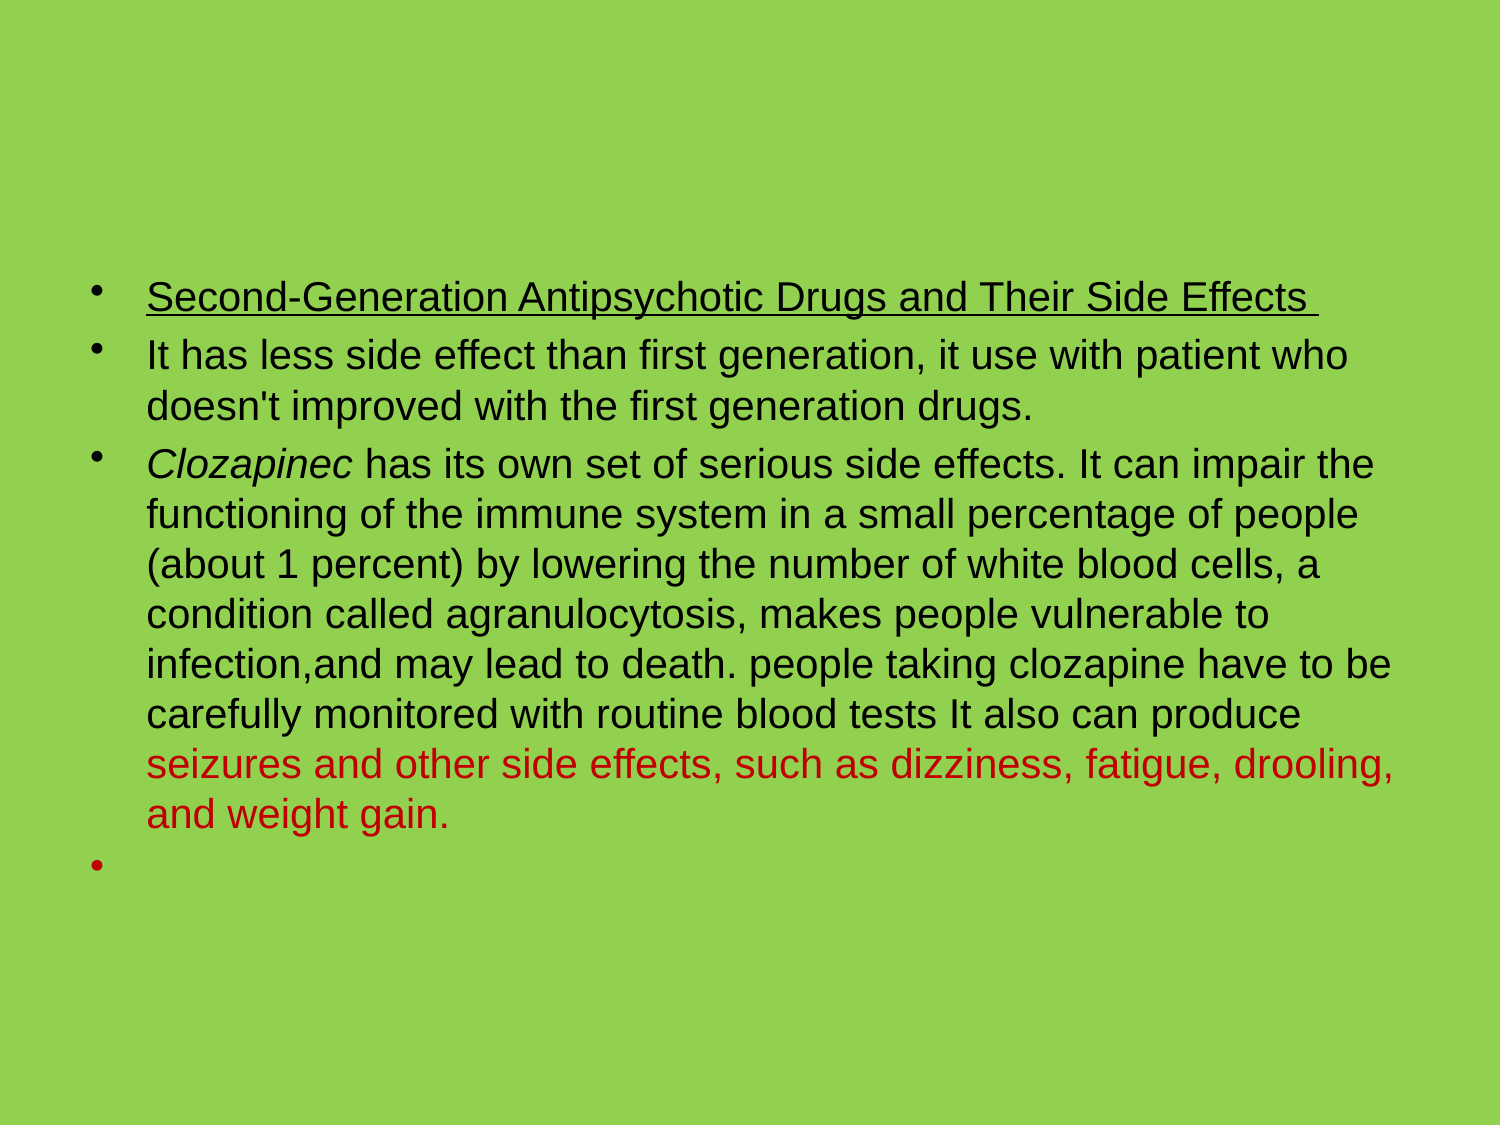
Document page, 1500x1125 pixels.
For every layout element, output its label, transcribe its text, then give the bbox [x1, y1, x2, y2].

list Second-Generation Antipsychotic Drugs and Their Side Effects It has less side effect than first generation, it use with patient who doesn't improved with the first generation drugs. Clozapinec has its own set of serious side effects. It can impair the functioning of the immune system in a small percentage of people (about 1 percent) by lowering the number of white blood cells, a condition called agranulocytosis, makes people vulnerable to infection,and may lead to death. people taking clozapine have to be carefully monitored with routine blood tests It also can produce seizures and other side effects, such as dizziness, fatigue, drooling, and weight gain. [75, 262, 1425, 1005]
